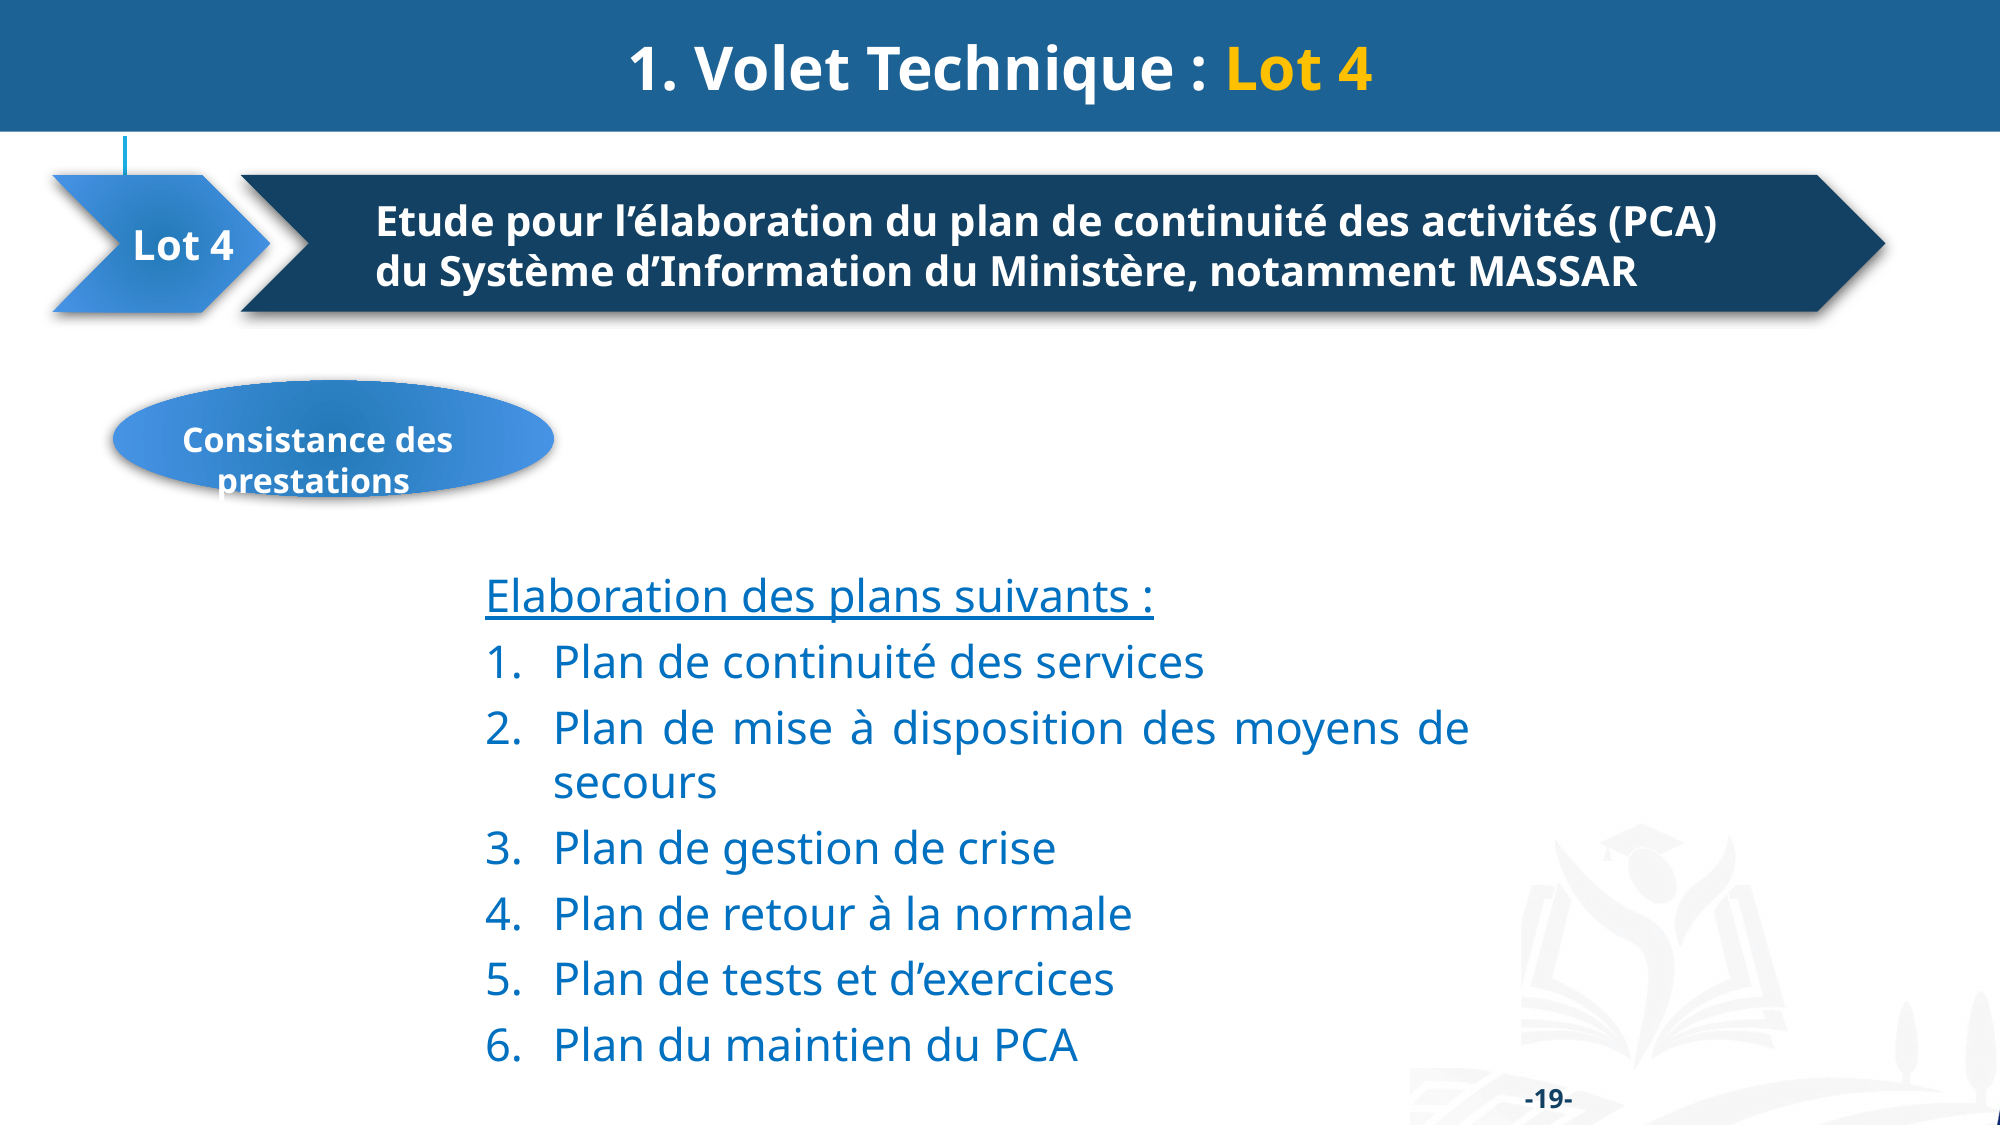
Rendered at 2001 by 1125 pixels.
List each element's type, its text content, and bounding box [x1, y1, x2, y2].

text_box [52, 249, 238, 313]
text_box 1. Volet Technique : Lot 4 [0, 0, 2000, 133]
text_box Etude pour l’élaboration du plan de continuité des activités (PCA) du Système d’Information du Ministère, notamment MASSAR [360, 187, 1737, 302]
text_box [240, 174, 1886, 312]
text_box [92, 380, 555, 497]
text_box [52, 175, 238, 238]
text_box Lot 4 [115, 211, 252, 276]
text_box [252, 225, 271, 262]
picture [1409, 759, 2000, 1125]
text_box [431, 539, 1522, 1069]
